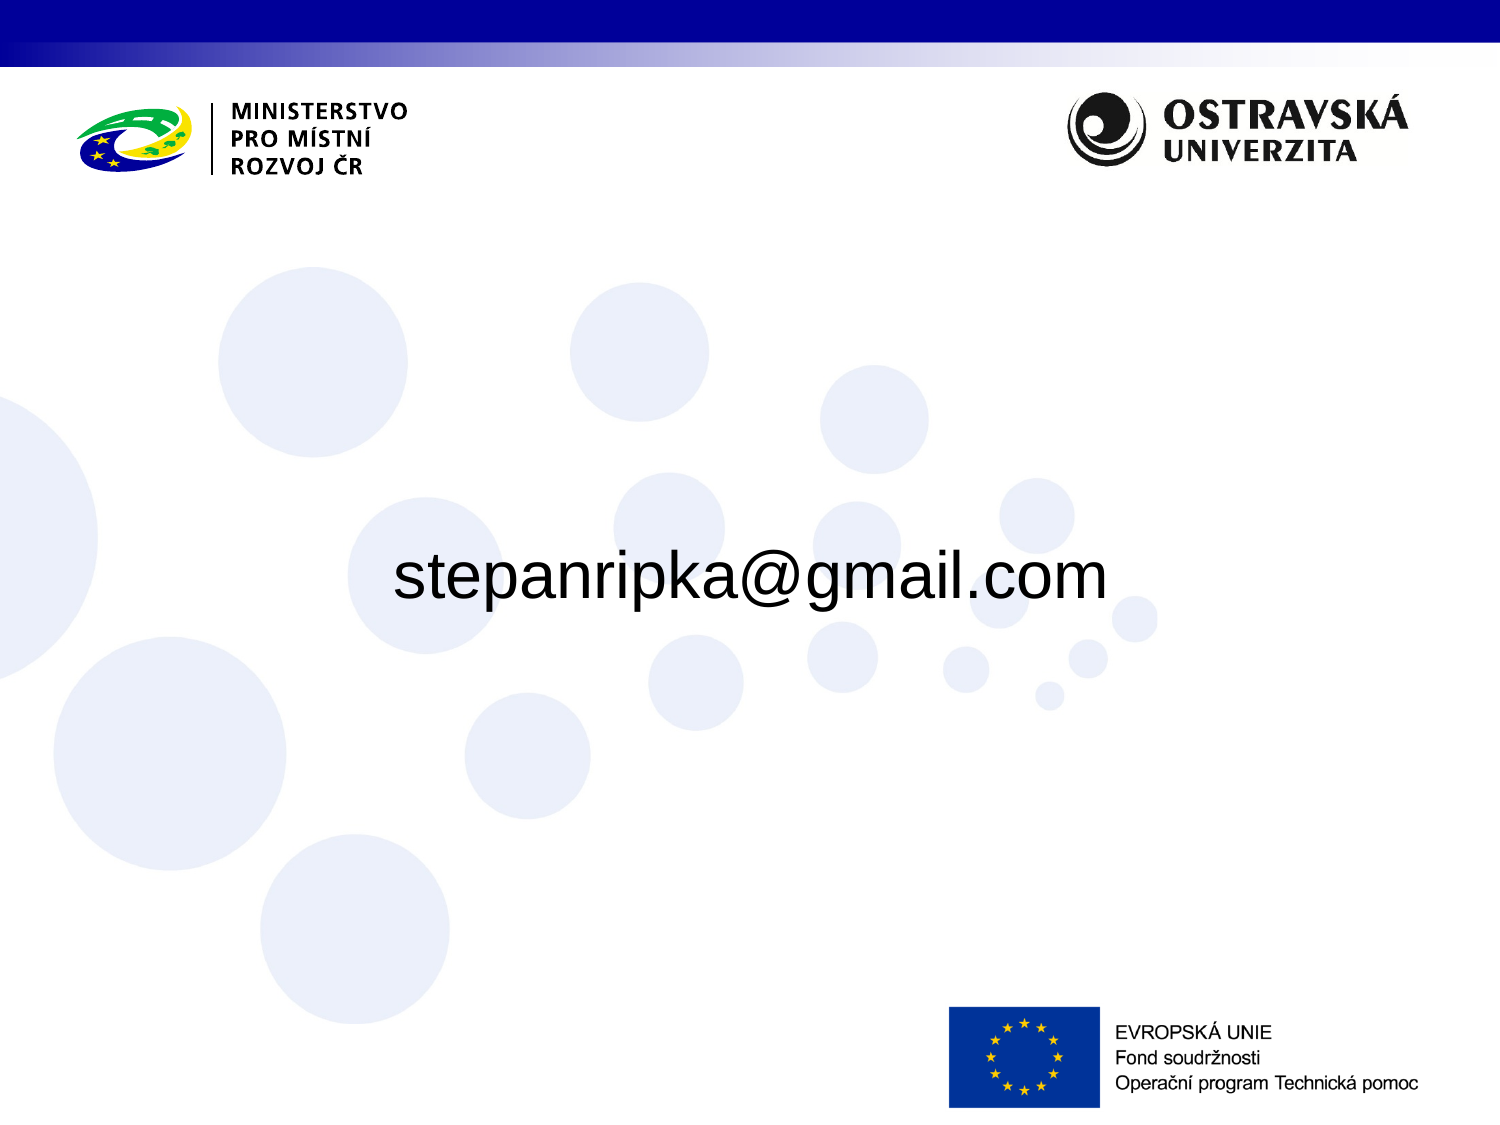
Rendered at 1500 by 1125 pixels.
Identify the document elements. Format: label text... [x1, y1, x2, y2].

picture [0, 267, 1452, 1125]
list stepanripka@gmail.com [76, 338, 1427, 976]
picture [1053, 77, 1426, 185]
